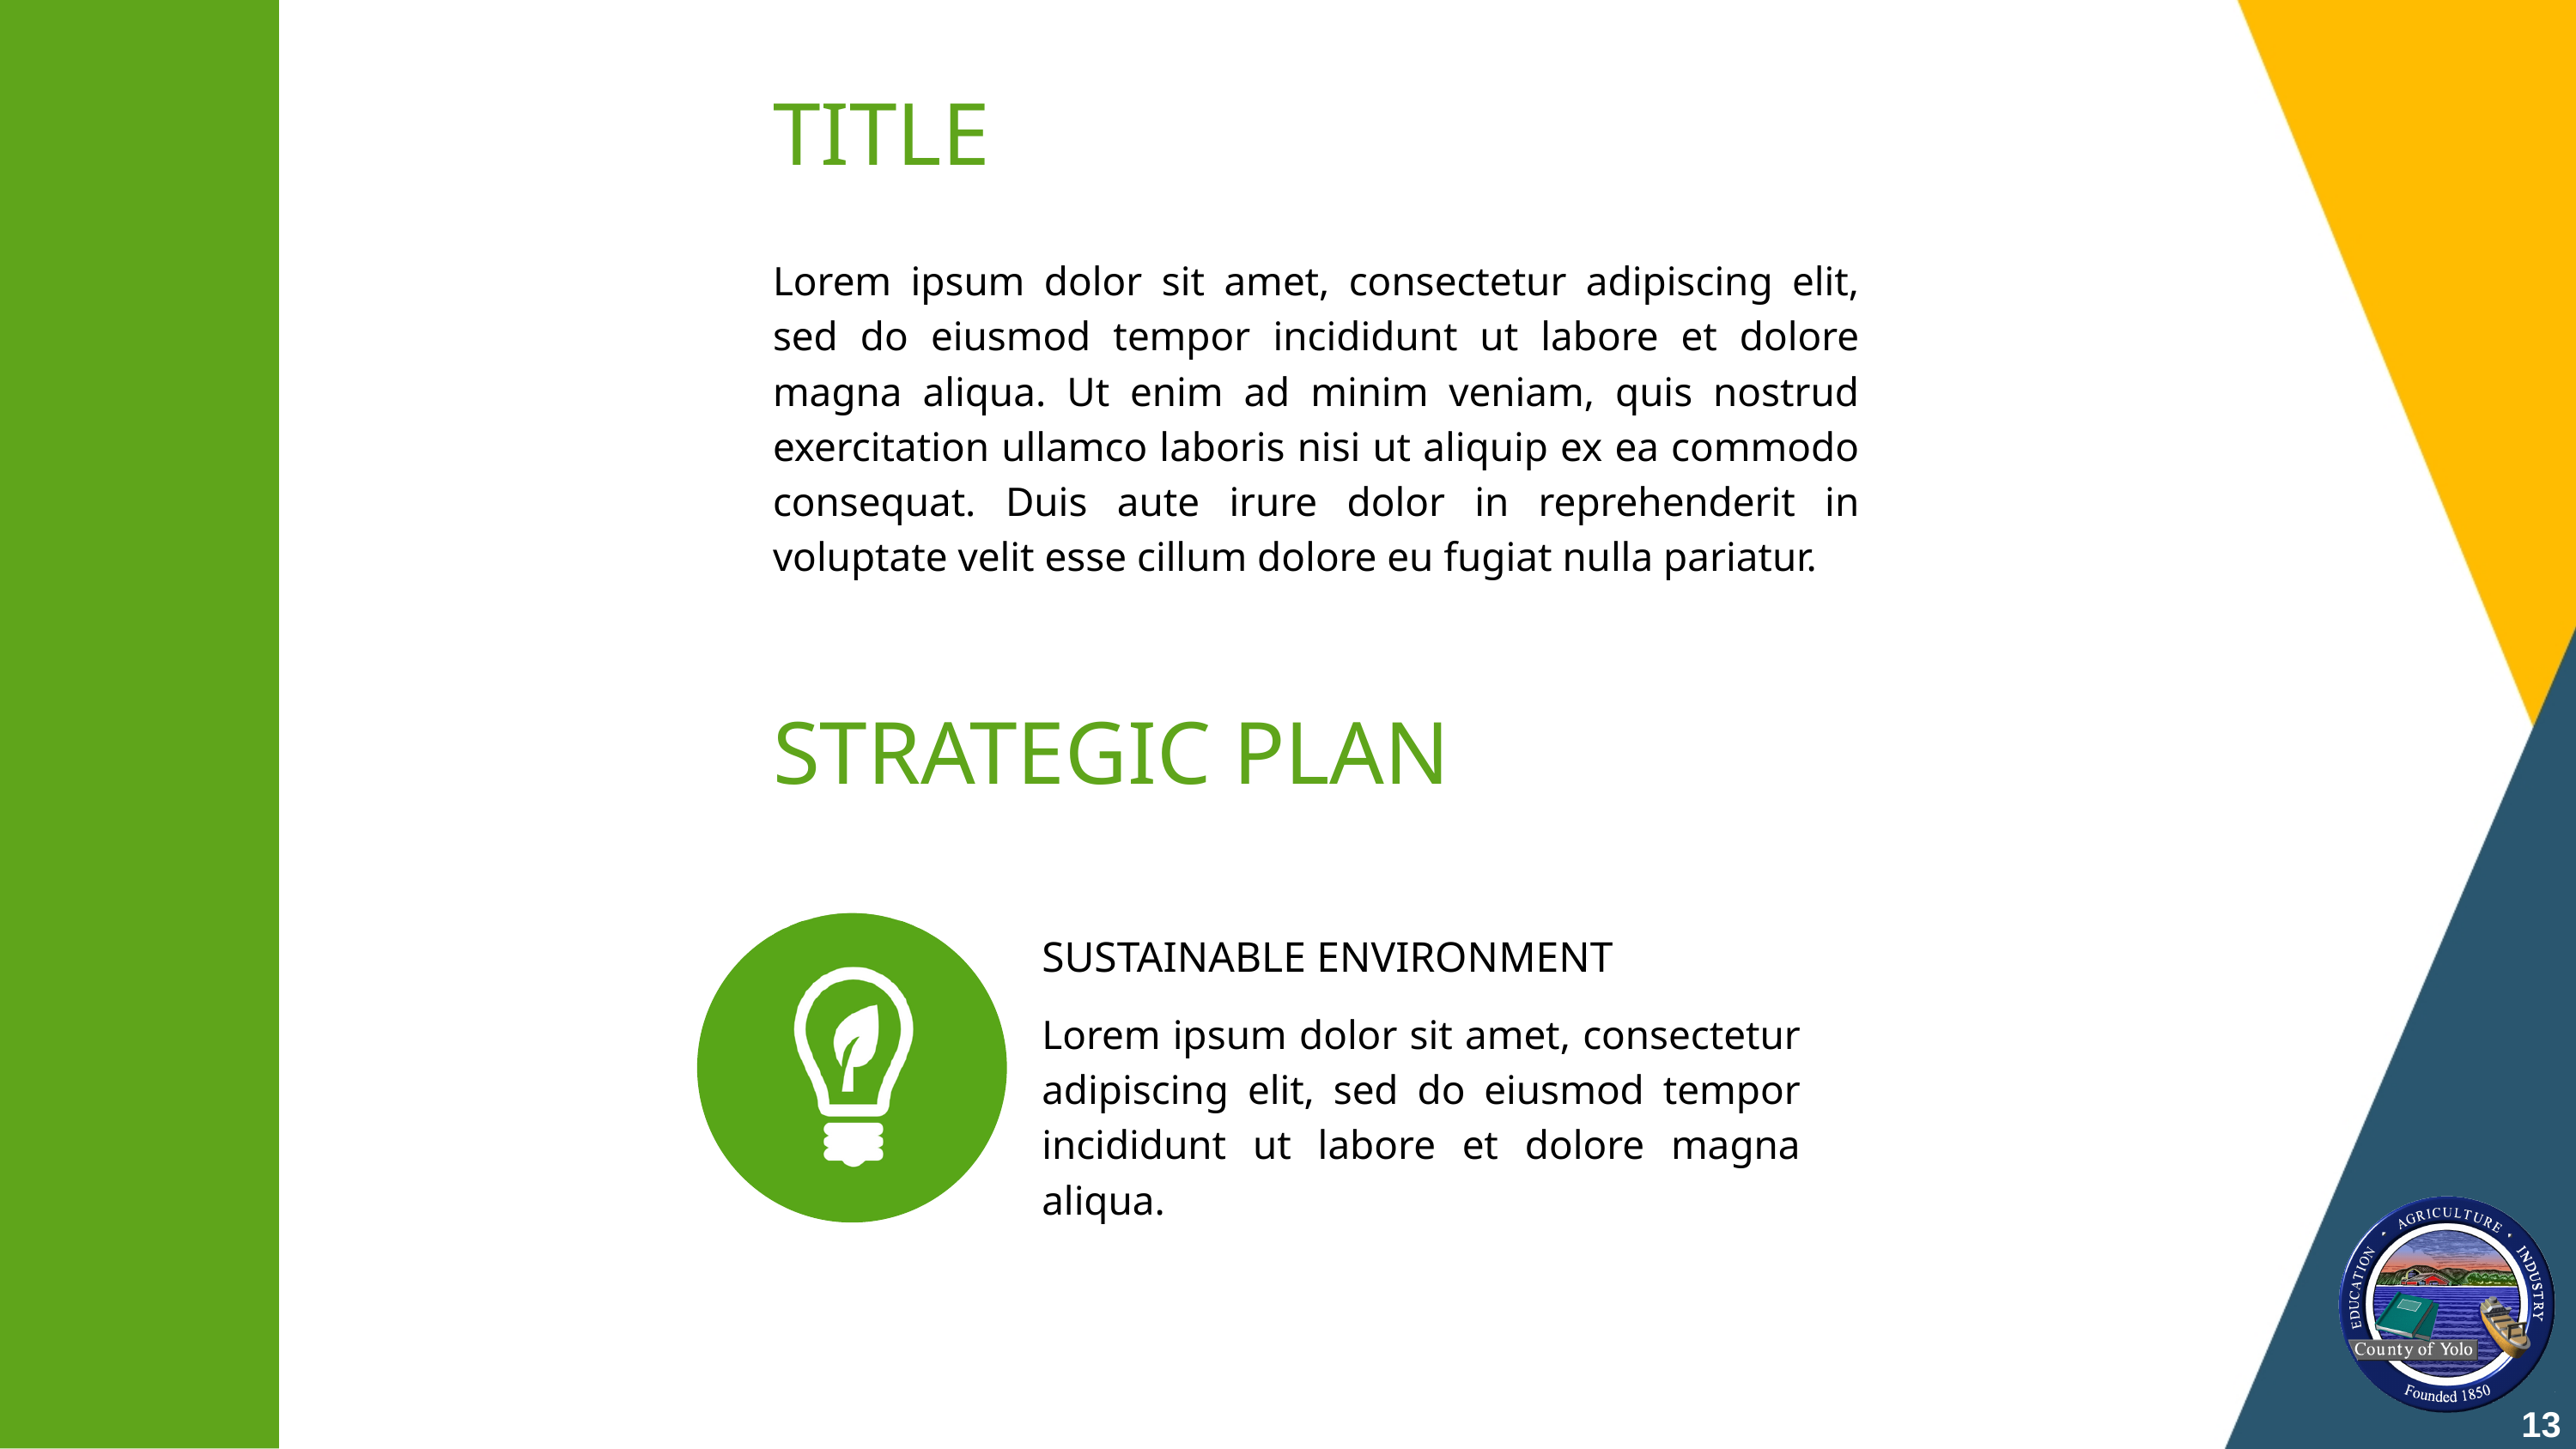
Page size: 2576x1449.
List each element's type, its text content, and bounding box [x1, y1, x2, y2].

text_box SUSTAINABLE ENVIRONMENT [1042, 923, 1726, 981]
text_box STRATEGIC PLAN [772, 688, 1562, 802]
text_box [0, 0, 281, 1449]
text_box Lorem ipsum dolor sit amet, consectetur adipiscing elit, sed do eiusmod tempor incididunt ut labore et dolore magna aliqua. Ut enim ad minim veniam, quis nostrud exercitation ullamco laboris nisi ut aliquip ex ea commodo consequat. Duis aute irure dolor in reprehenderit in voluptate velit esse cillum dolore eu fugiat nulla pariatur. [773, 248, 1861, 579]
text_box TITLE [772, 70, 1562, 183]
text_box Lorem ipsum dolor sit amet, consectetur adipiscing elit, sed do eiusmod tempor incididunt ut labore et dolore magna aliqua. [1042, 1002, 1801, 1223]
slide_number 13 [2273, 1397, 2574, 1449]
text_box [696, 912, 1007, 1223]
picture [281, 0, 2576, 1449]
